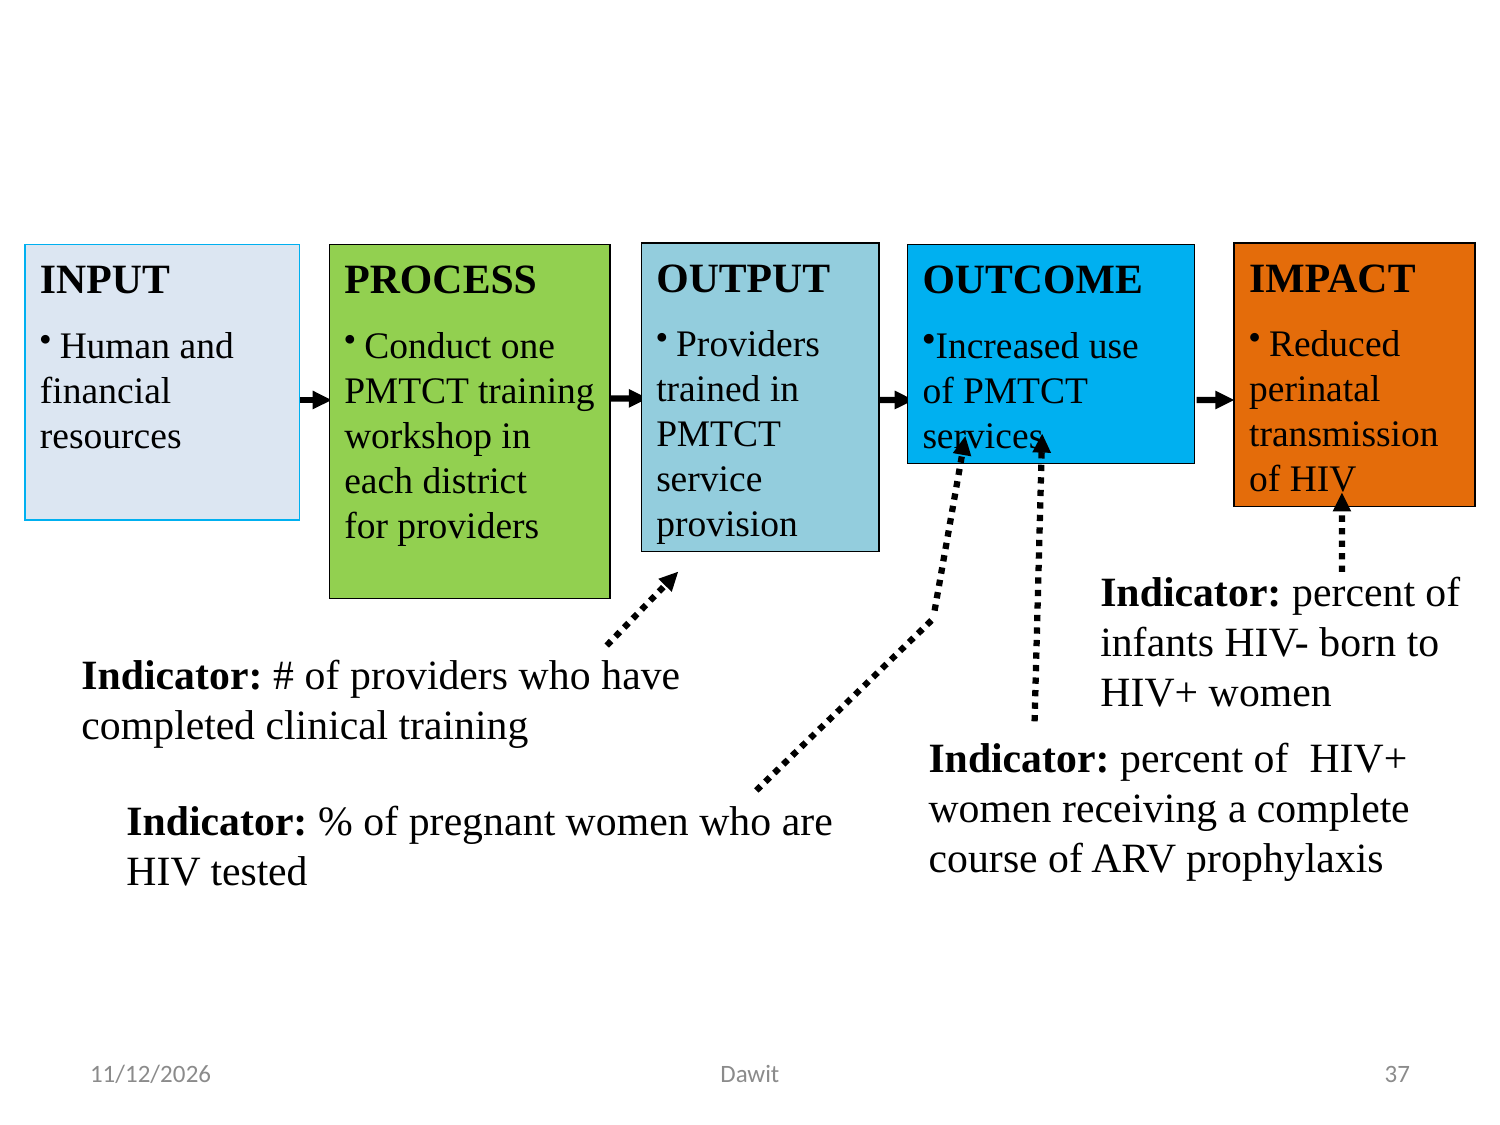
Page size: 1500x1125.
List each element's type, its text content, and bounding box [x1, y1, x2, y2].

text_box [611, 392, 641, 405]
text_box [657, 571, 679, 593]
text_box IMPACT Reduced perinatal transmission of HIV [1234, 242, 1475, 507]
footer Dawit [512, 1042, 988, 1103]
text_box OUTCOME Increased use of PMTCT services [907, 244, 1195, 464]
text_box Indicator: percent of infants HIV- born to HIV+ women [1085, 557, 1500, 723]
slide_number 37 [1074, 1042, 1425, 1103]
text_box [1035, 433, 1048, 448]
text_box PROCESS Conduct one PMTCT training workshop in each district for providers [329, 244, 611, 599]
text_box [300, 393, 329, 407]
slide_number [75, 1042, 425, 1103]
text_box [879, 393, 907, 407]
text_box OUTPUT Providers trained in PMTCT service provision [641, 242, 879, 552]
text_box [1335, 492, 1349, 506]
text_box [957, 436, 970, 451]
text_box Indicator: % of pregnant women who are HIV tested [111, 786, 878, 902]
text_box INPUT Human and financial resources [24, 244, 300, 520]
text_box Indicator: percent of HIV+ women receiving a complete course of ARV prophylaxis [913, 723, 1427, 889]
text_box [1196, 393, 1234, 407]
text_box Indicator: # of providers who have completed clinical training [66, 640, 718, 756]
